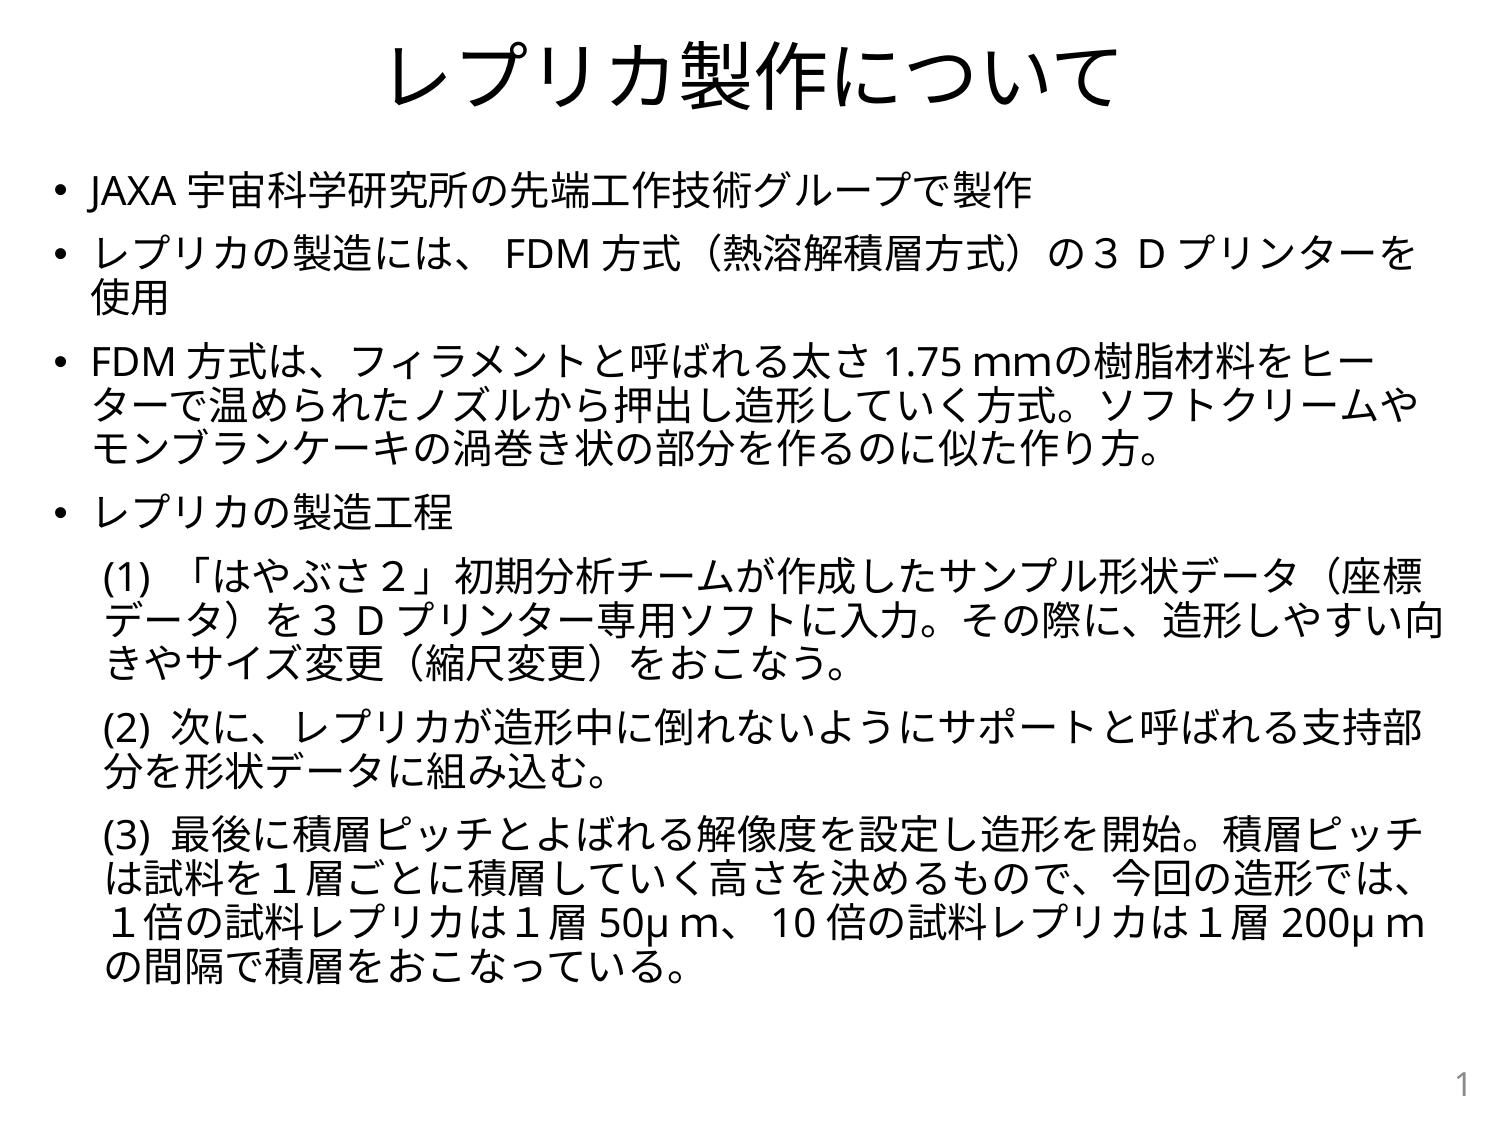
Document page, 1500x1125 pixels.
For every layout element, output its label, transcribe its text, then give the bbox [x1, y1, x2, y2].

slide_number 1 [1150, 1055, 1489, 1116]
list JAXA宇宙科学研究所の先端工作技術グループで製作 レプリカの製造には、FDM方式（熱溶解積層方式）の３Dプリンターを使用 FDM方式は、フィラメントと呼ばれる太さ1.75ｍｍの樹脂材料をヒーターで温められたノズルから押出し造形していく方式。ソフトクリームやモンブランケーキの渦巻き状の部分を作るのに似た作り方。 レプリカの製造工程 (1) 「はやぶさ２」初期分析チームが作成したサンプル形状データ（座標データ）を３Dプリンター専用ソフトに入力。その際に、造形しやすい向きやサイズ変更（縮尺変更）をおこなう。 (2) 次に、レプリカが造形中に倒れないようにサポートと呼ばれる支持部分を形状データに組み込む。 (3) 最後に積層ピッチとよばれる解像度を設定し造形を開始。積層ピッチは試料を１層ごとに積層していく高さを決めるもので、今回の造形では、１倍の試料レプリカは１層50μｍ、10倍の試料レプリカは１層200μｍの間隔で積層をおこなっている。 [38, 162, 1466, 1000]
title レプリカ製作について [17, 18, 1487, 143]
